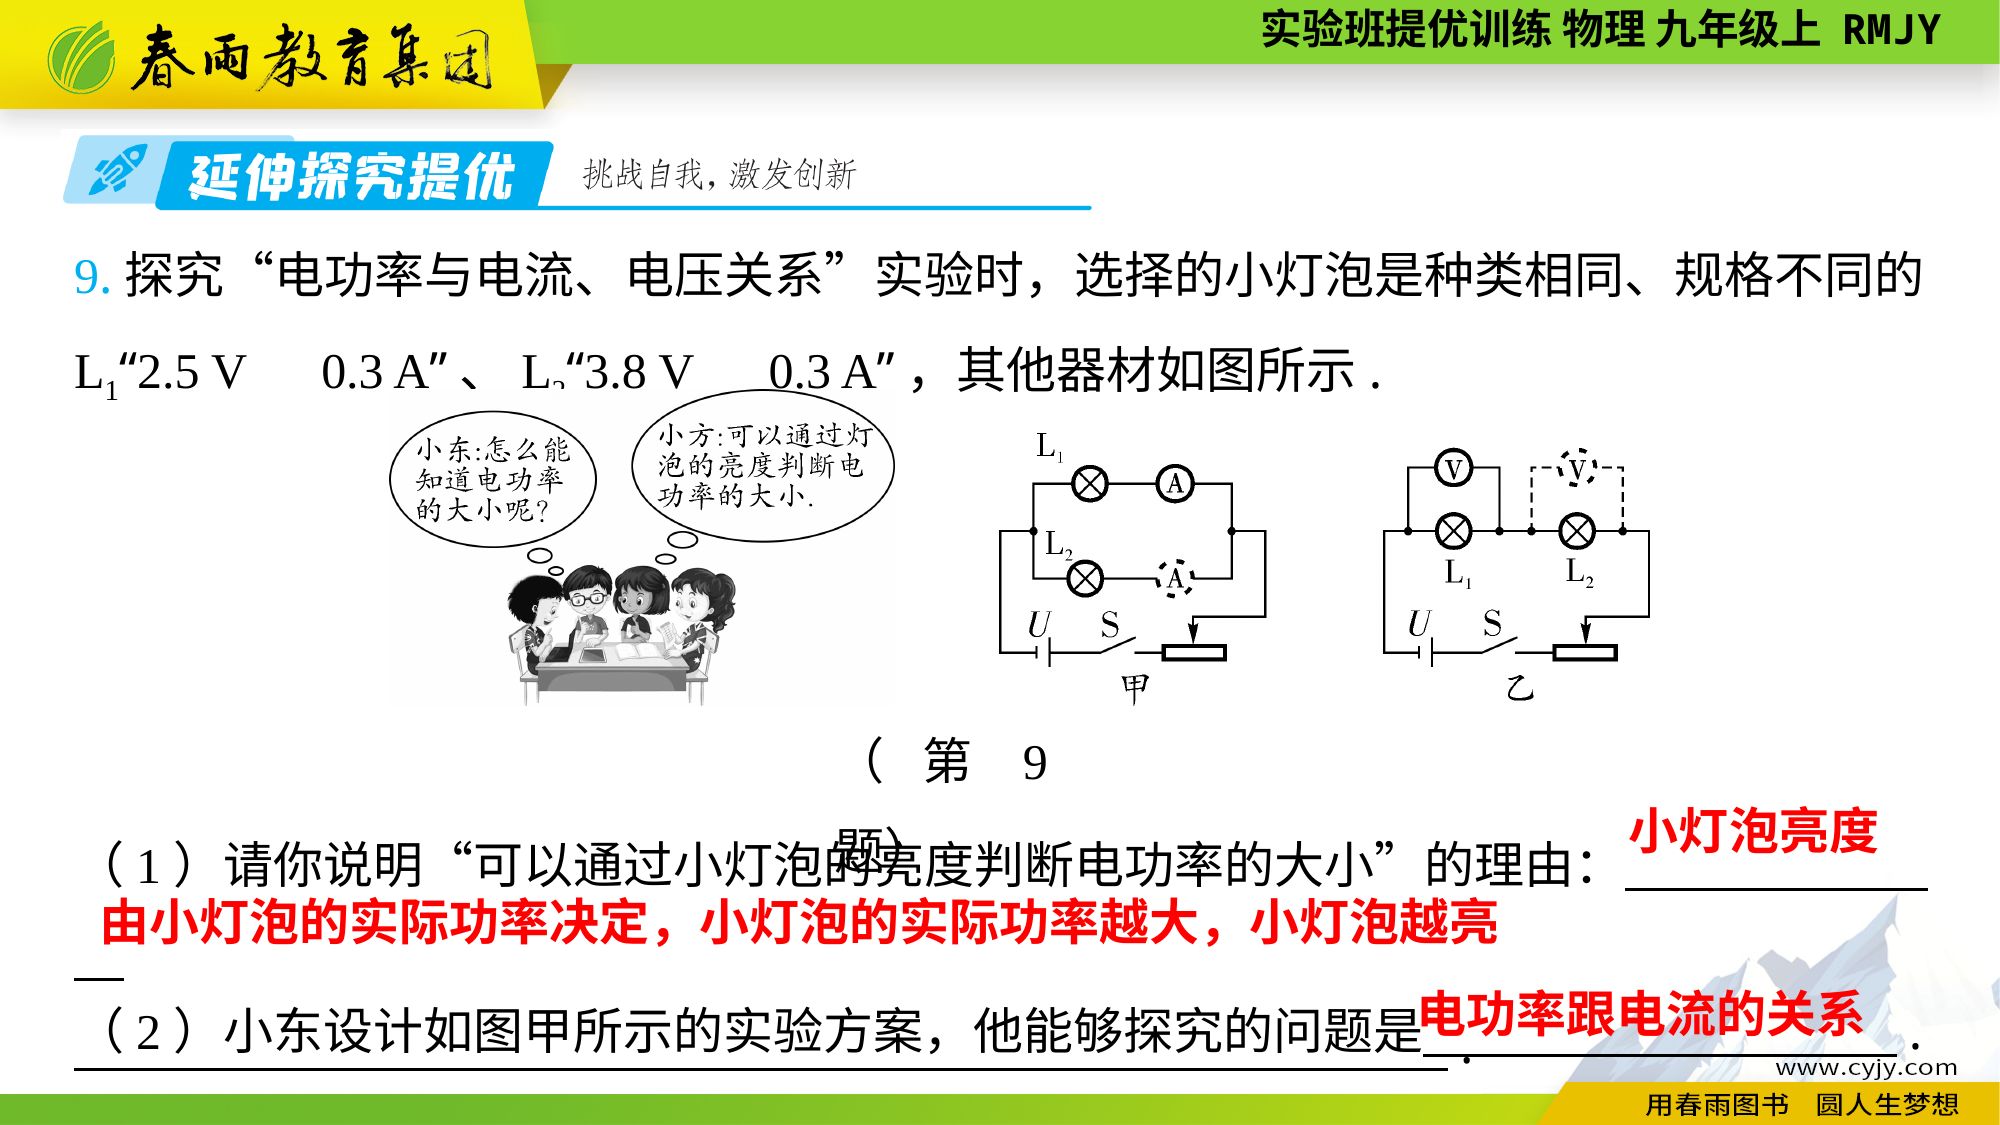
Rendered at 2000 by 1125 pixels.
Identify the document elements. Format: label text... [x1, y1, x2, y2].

text_box 电功率跟电流的关系 [1401, 974, 1882, 1050]
picture [0, 0, 2000, 1125]
text_box 由小灯泡的实际功率决定，小灯泡的实际功率越大，小灯泡越亮 [84, 883, 1538, 958]
list 9.探究“电功率与电流、电压关系”实验时，选择的小灯泡是种类相同、规格不同的L1“2.5 V 0.3 A”、L2“3.8 V 0.3 A”，其他器材如图所示. （1）请你说明“可以通过小灯泡的亮度判断电功率的大小”的理由： ， . [59, 206, 1944, 962]
text_box 小灯泡亮度 [1614, 792, 1894, 868]
text_box （第9题） [819, 692, 1075, 798]
text_box （2）小东设计如图甲所示的实验方案，他能够探究的问题是 . [59, 962, 1944, 1068]
